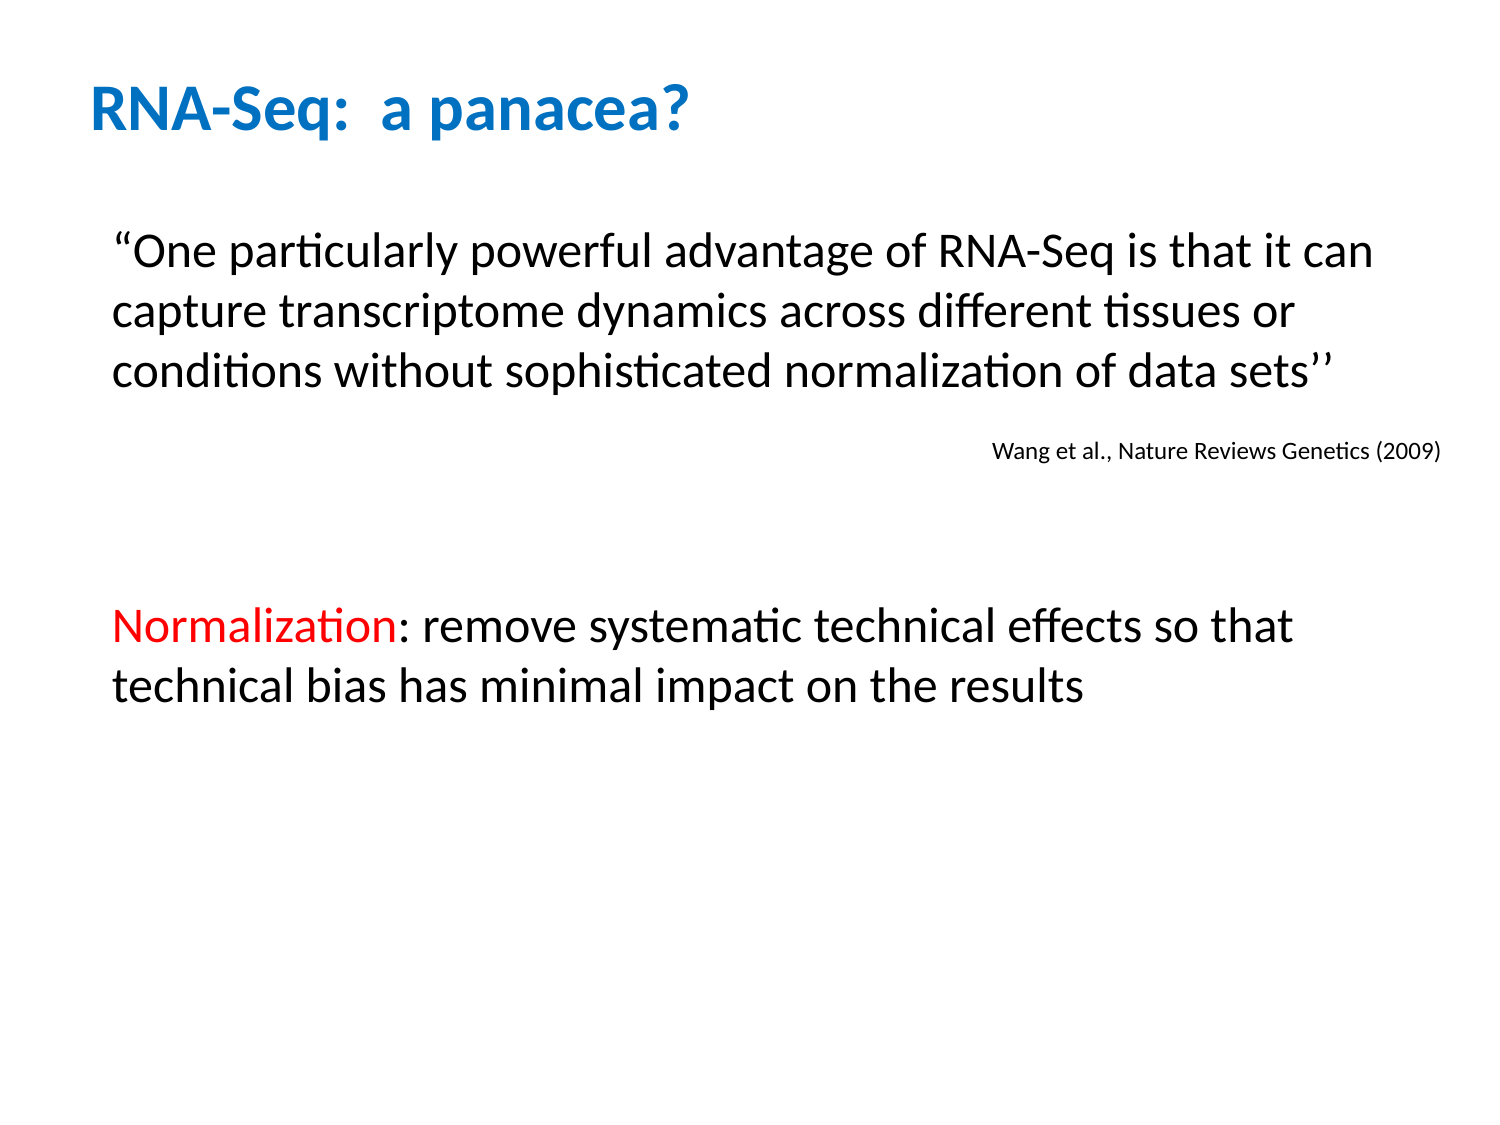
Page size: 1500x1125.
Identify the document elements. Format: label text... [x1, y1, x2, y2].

title RNA-Seq: a panacea? [74, 44, 1426, 163]
text_box “One particularly powerful advantage of RNA-Seq is that it can capture transcriptome dynamics across different tissues or conditions without sophisticated normalization of data sets’’ Normalization: remove systematic technical effects so that technical bias has minimal impact on the results [97, 210, 1424, 720]
text_box Wang et al., Nature Reviews Genetics (2009) [977, 426, 1458, 472]
